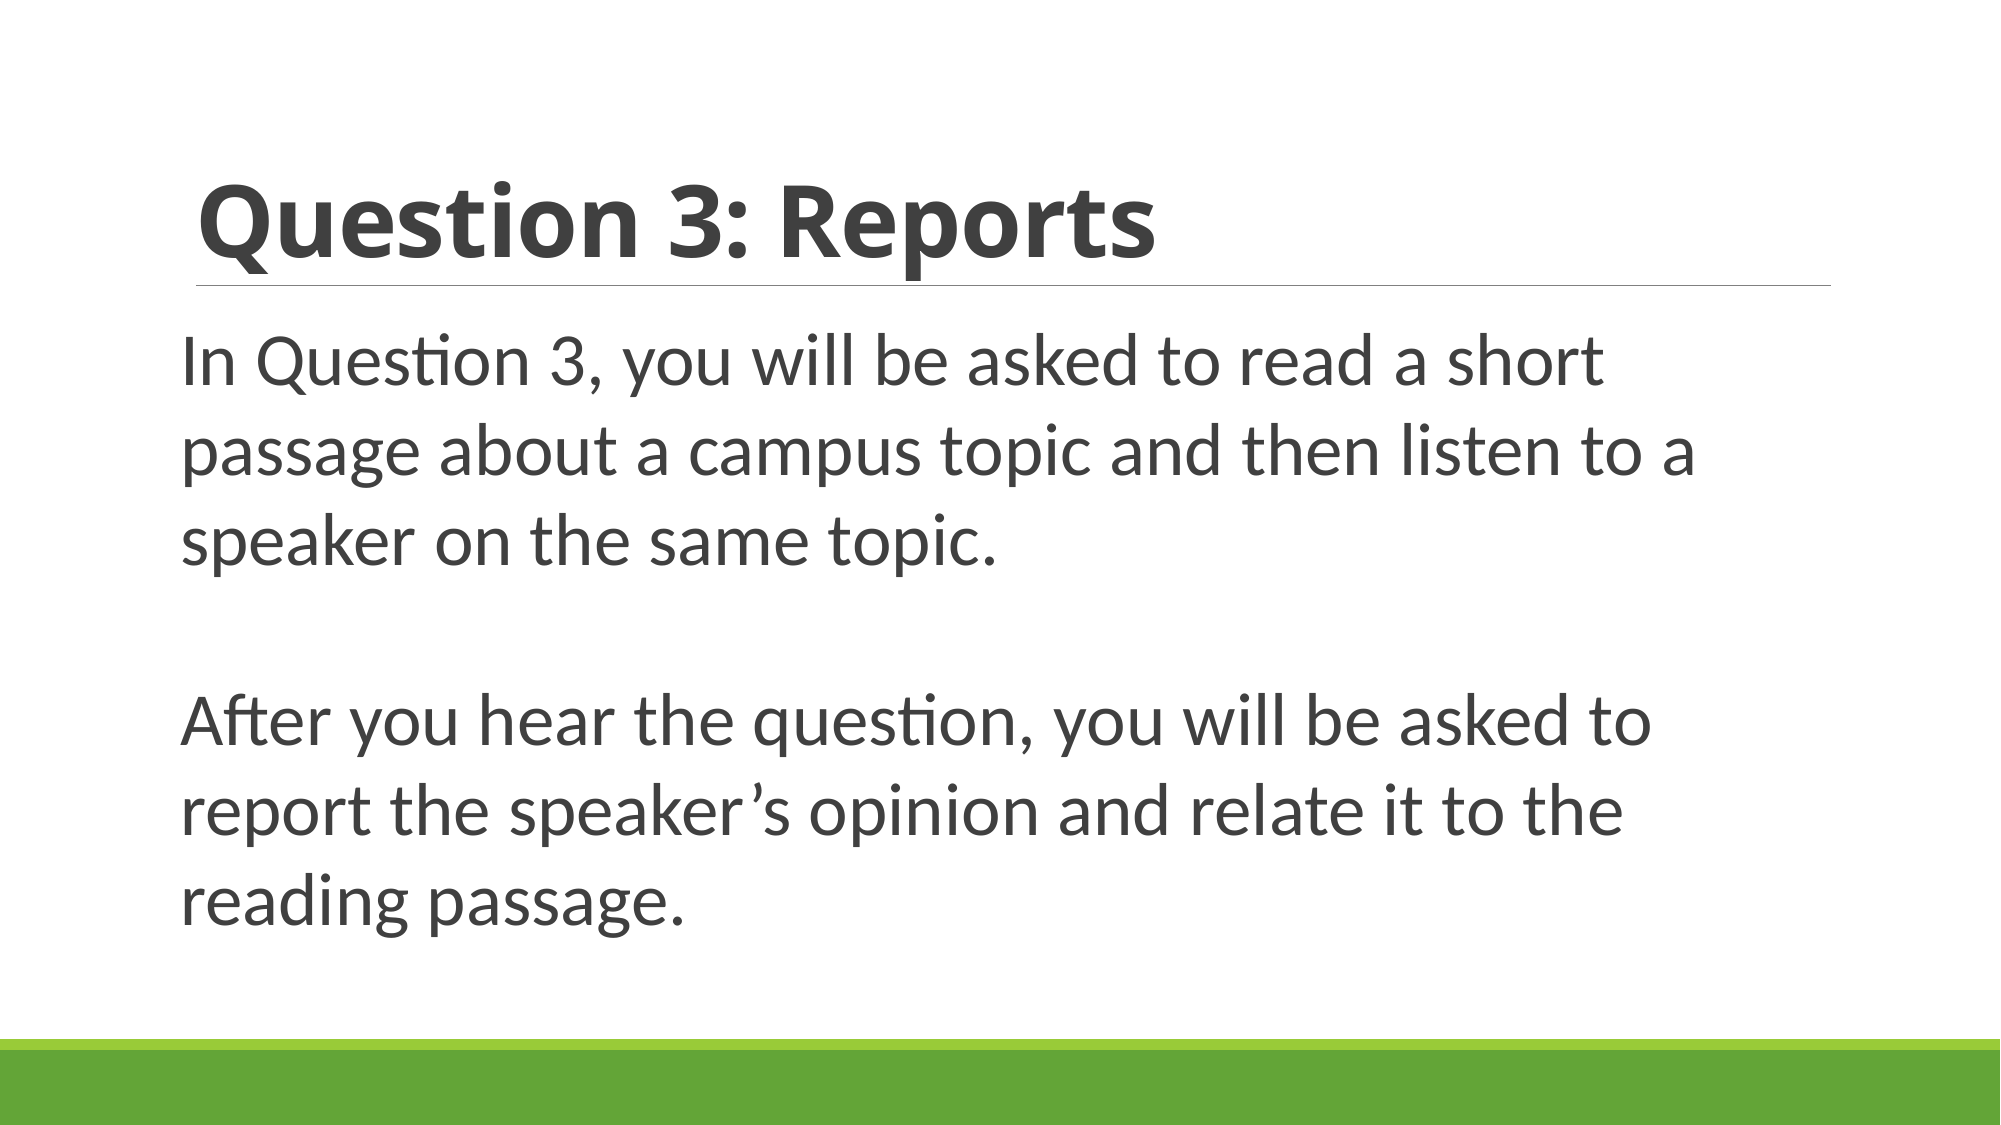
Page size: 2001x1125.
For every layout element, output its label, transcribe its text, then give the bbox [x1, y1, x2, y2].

title Question 3: Reports [180, 47, 1830, 285]
list In Question 3, you will be asked to read a short passage about a campus topic and then listen to a speaker on the same topic. After you hear the question, you will be asked to report the speaker’s opinion and relate it to the reading passage. [180, 302, 1830, 963]
